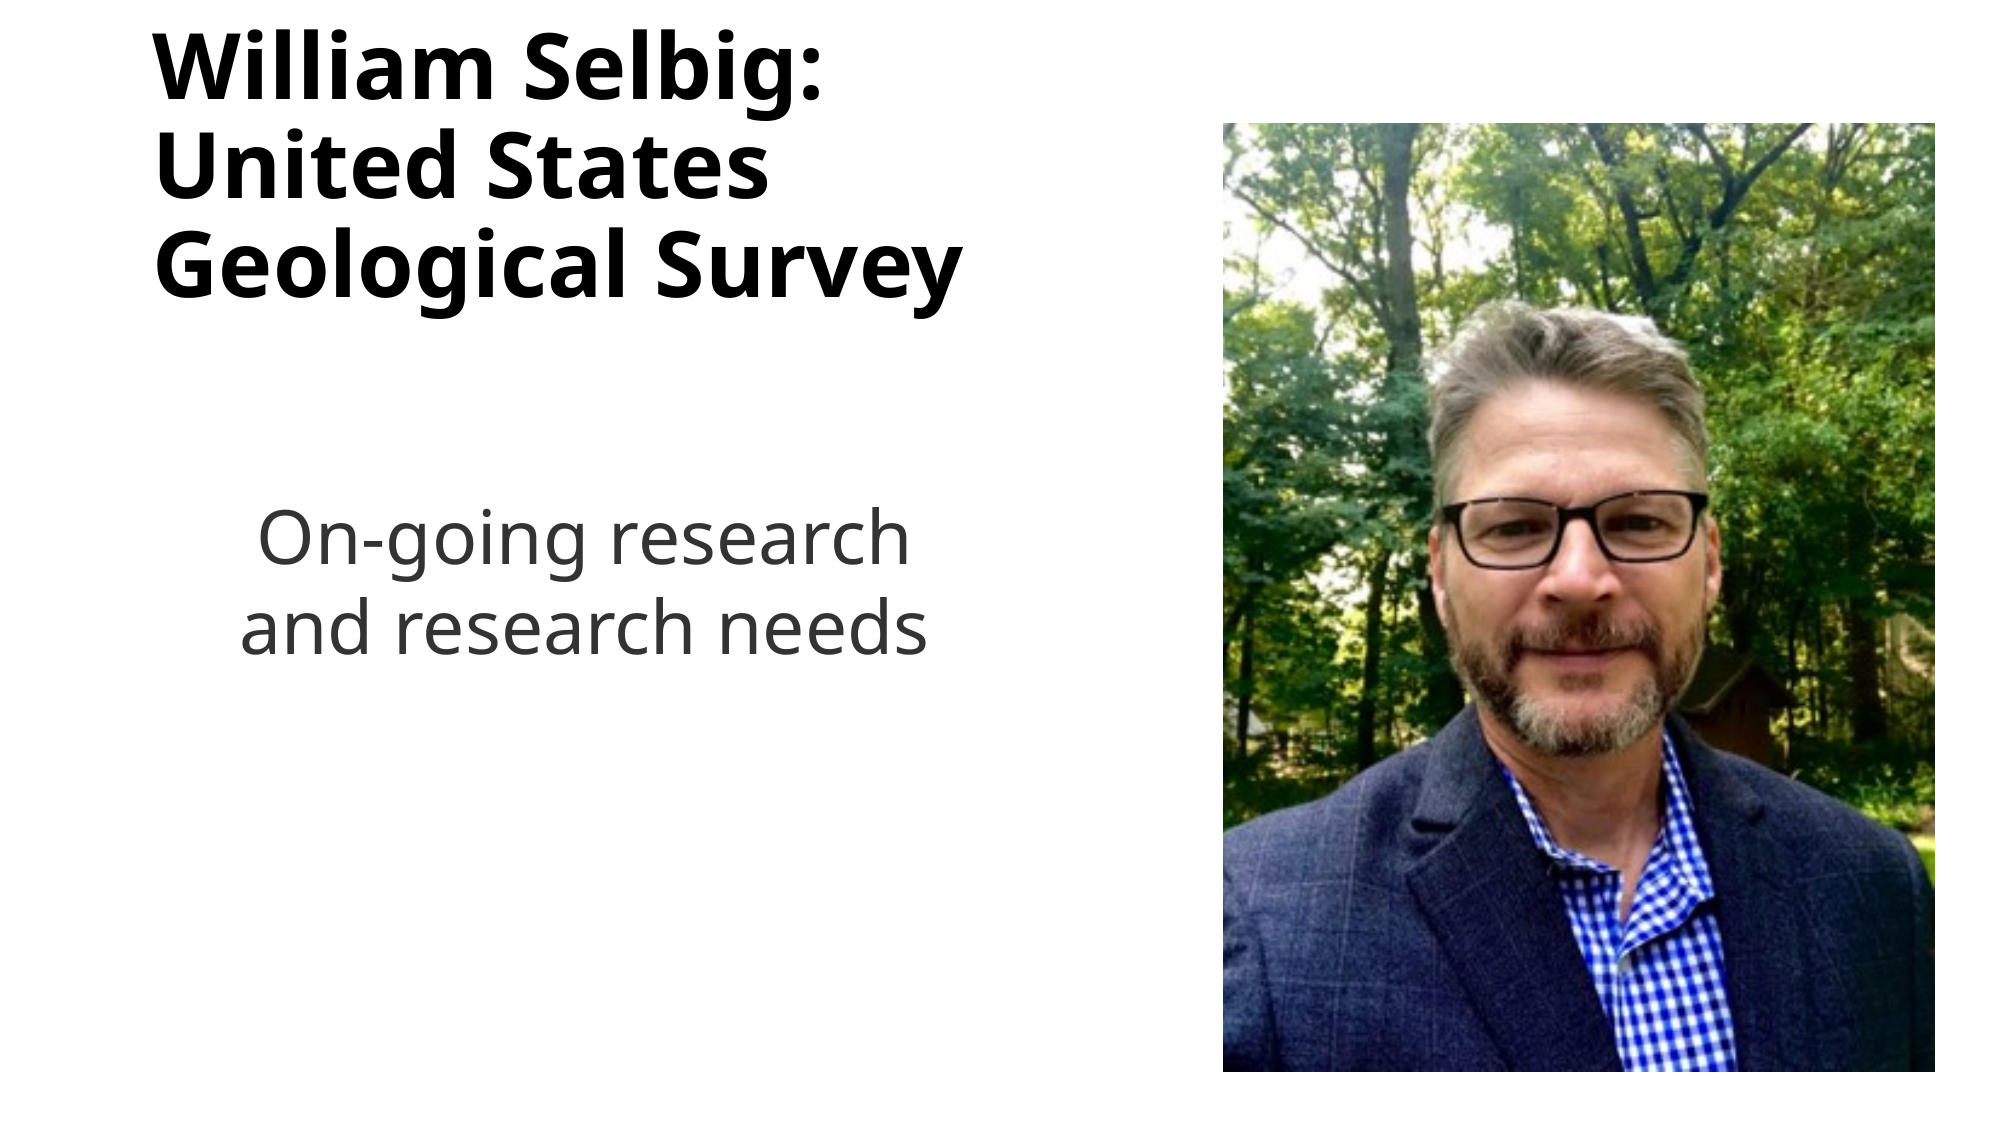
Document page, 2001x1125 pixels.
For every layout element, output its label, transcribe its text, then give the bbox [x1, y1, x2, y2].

text_box On-going research and research needs [202, 482, 968, 677]
title William Selbig: United States Geological Survey [137, 59, 1121, 278]
picture [1223, 123, 1935, 1072]
